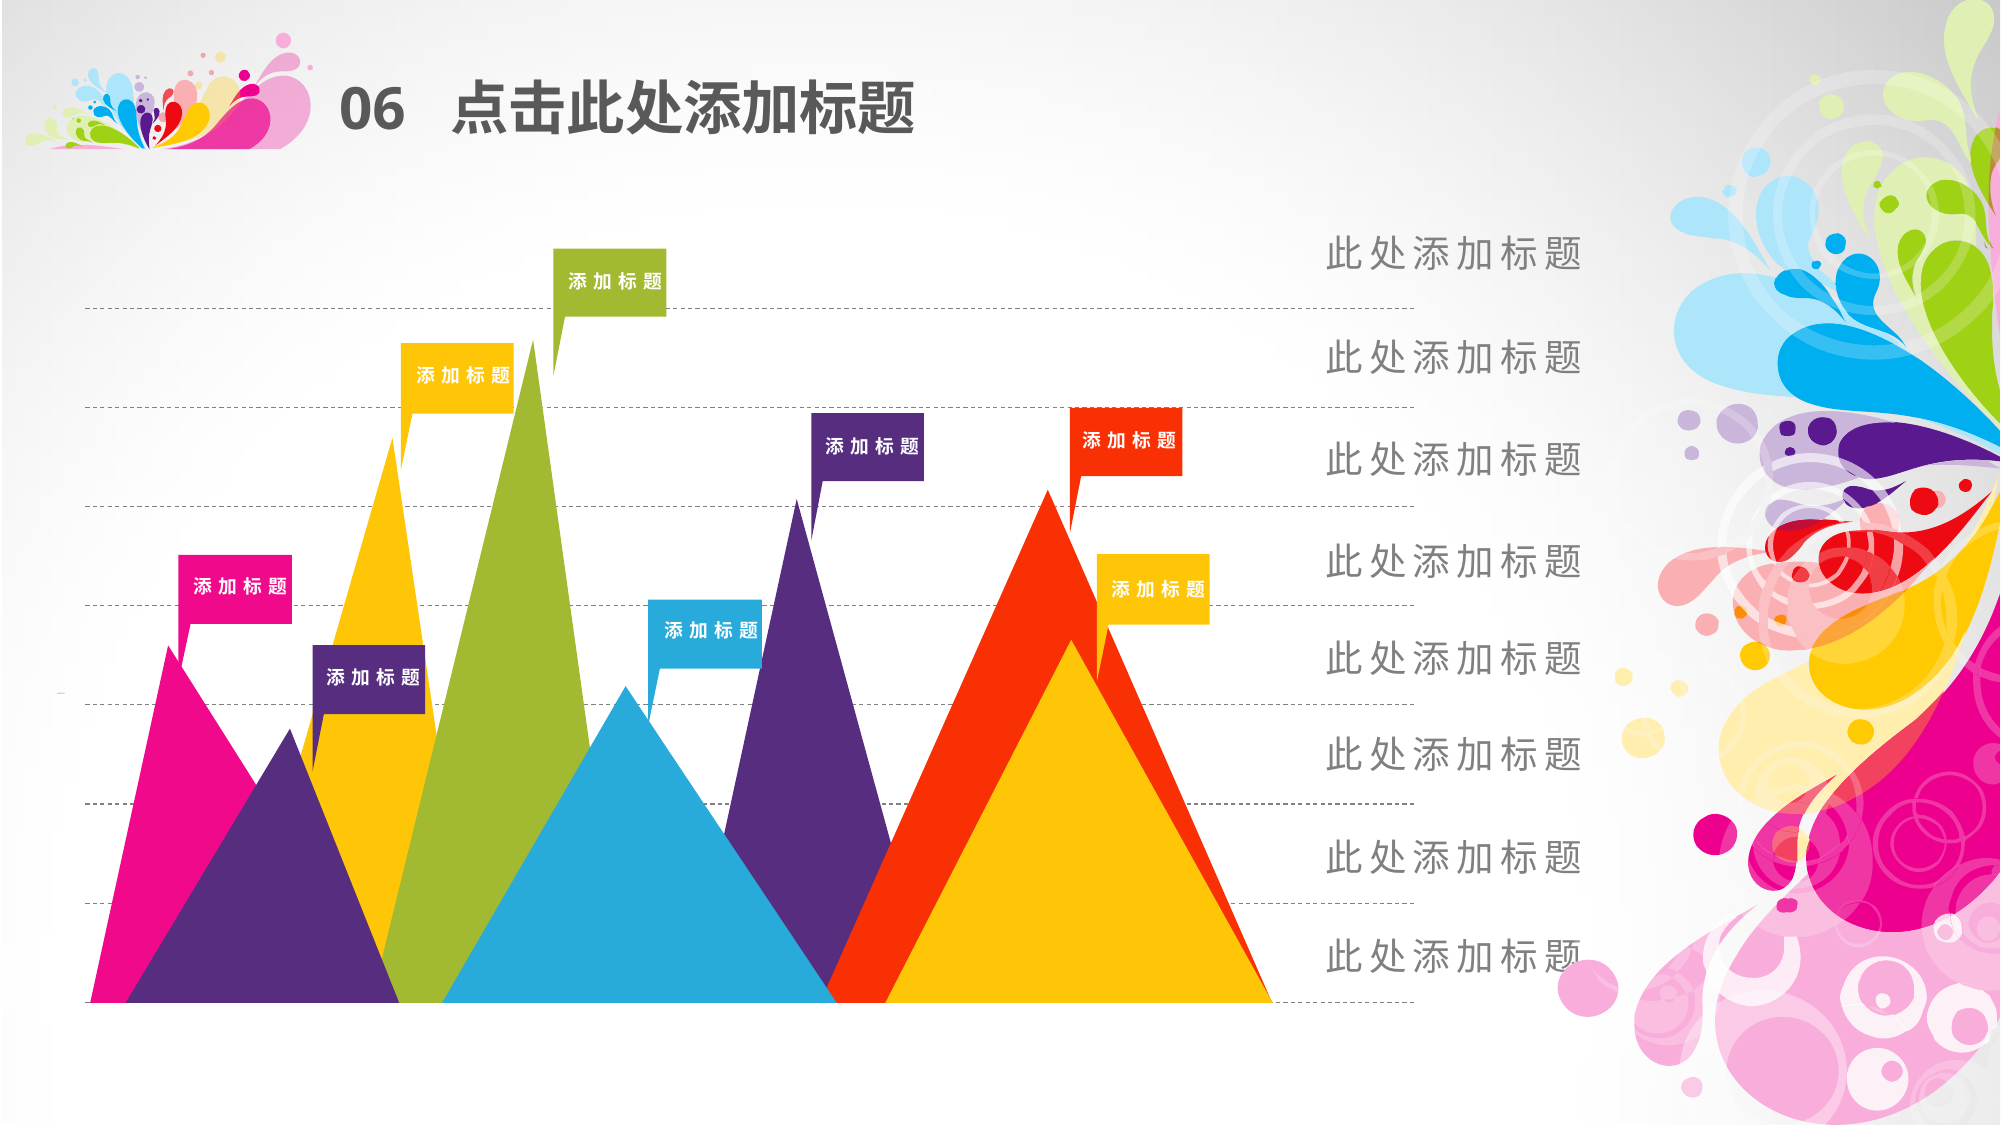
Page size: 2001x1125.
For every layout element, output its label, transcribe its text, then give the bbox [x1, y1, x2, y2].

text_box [22, 32, 331, 150]
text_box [90, 554, 394, 1003]
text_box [697, 413, 819, 599]
text_box 06 点击此处添加标题 [331, 63, 1123, 149]
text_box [819, 407, 1189, 1003]
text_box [885, 554, 1273, 1003]
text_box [229, 343, 371, 554]
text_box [442, 599, 837, 1003]
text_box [85, 222, 1597, 1003]
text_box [125, 645, 442, 1003]
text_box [371, 248, 697, 645]
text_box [1189, 358, 2000, 808]
